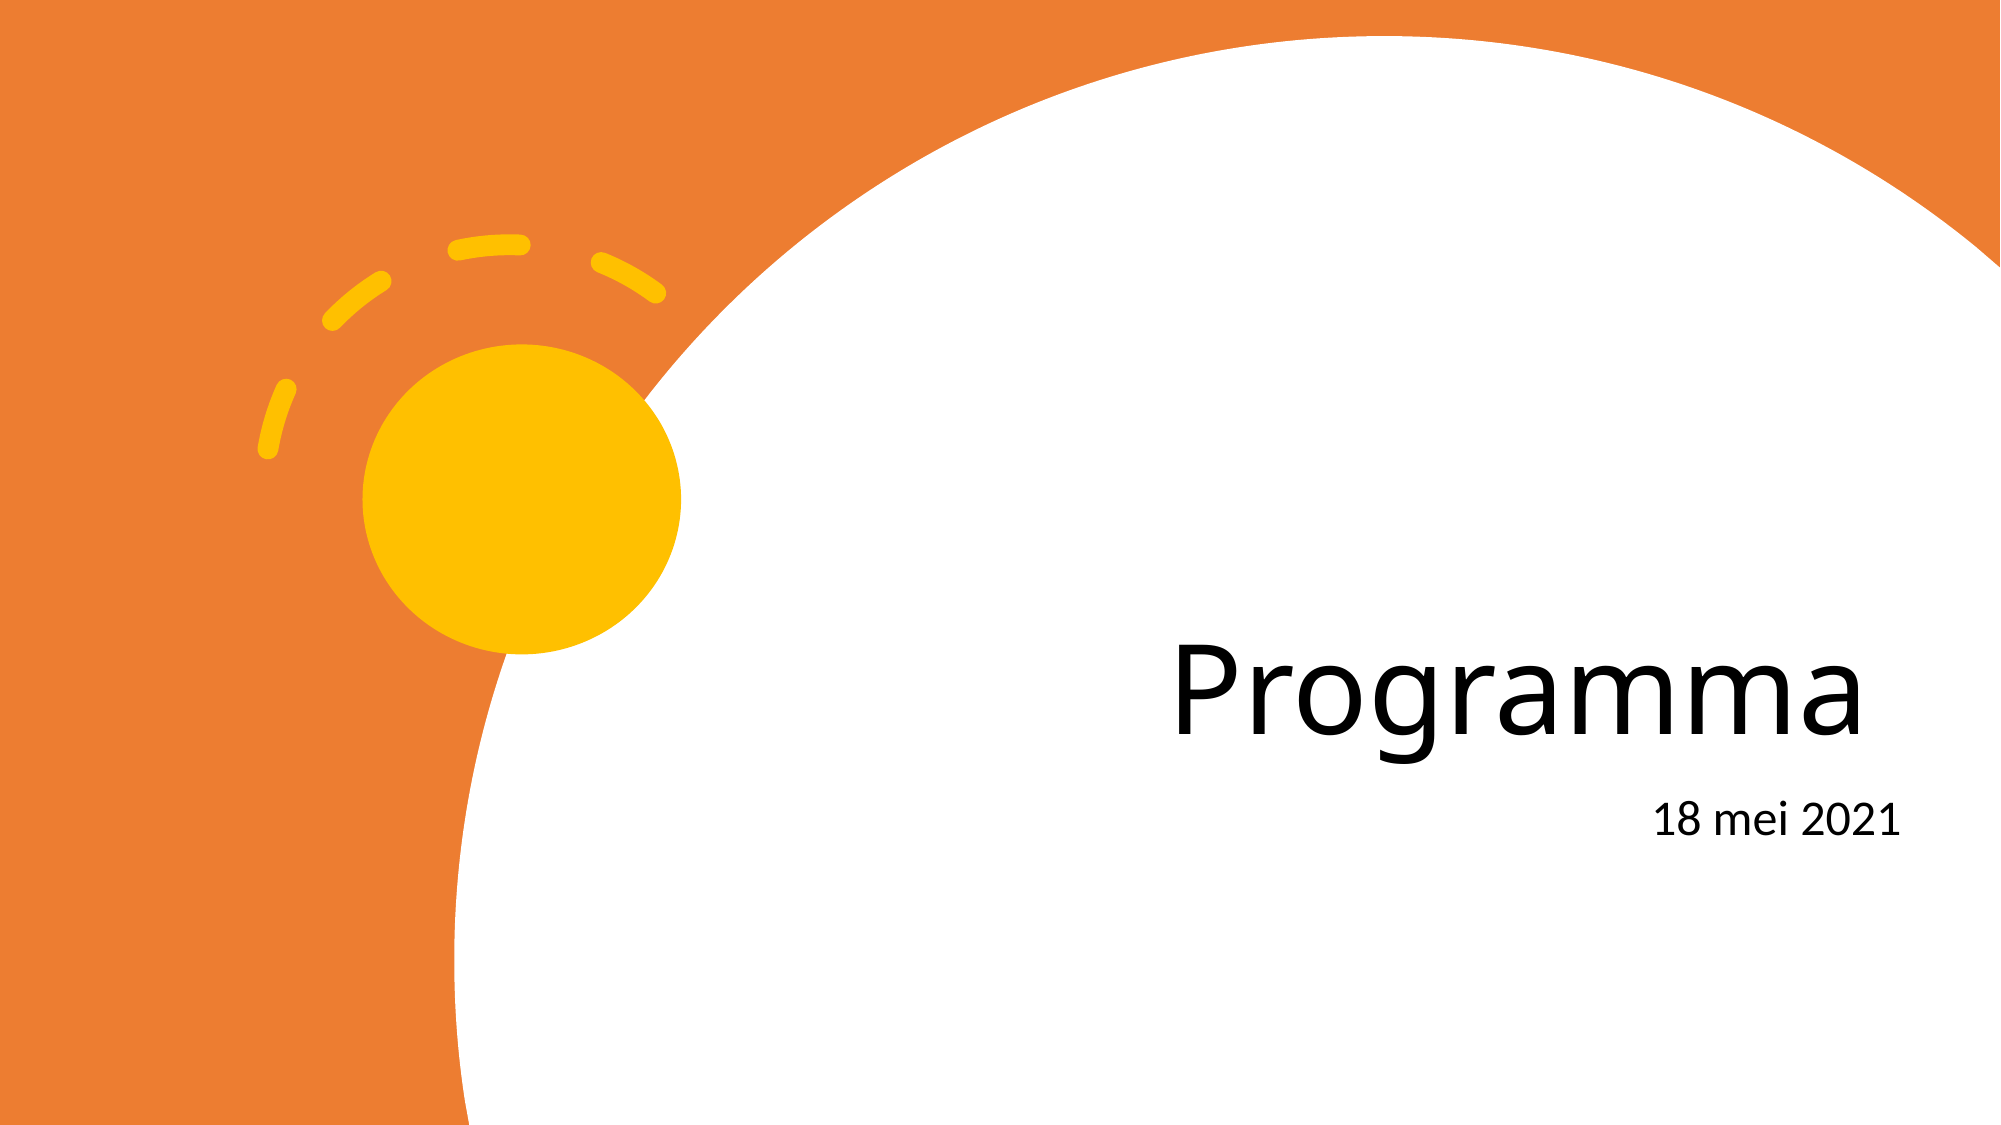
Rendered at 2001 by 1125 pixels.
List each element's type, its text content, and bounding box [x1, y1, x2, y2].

text_box [267, 244, 676, 490]
subtitle 18 mei 2021 [662, 784, 1917, 1003]
text_box [361, 373, 662, 656]
text_box [0, 0, 2000, 1125]
title Programma [662, 318, 1917, 770]
text_box [453, 35, 2000, 1125]
